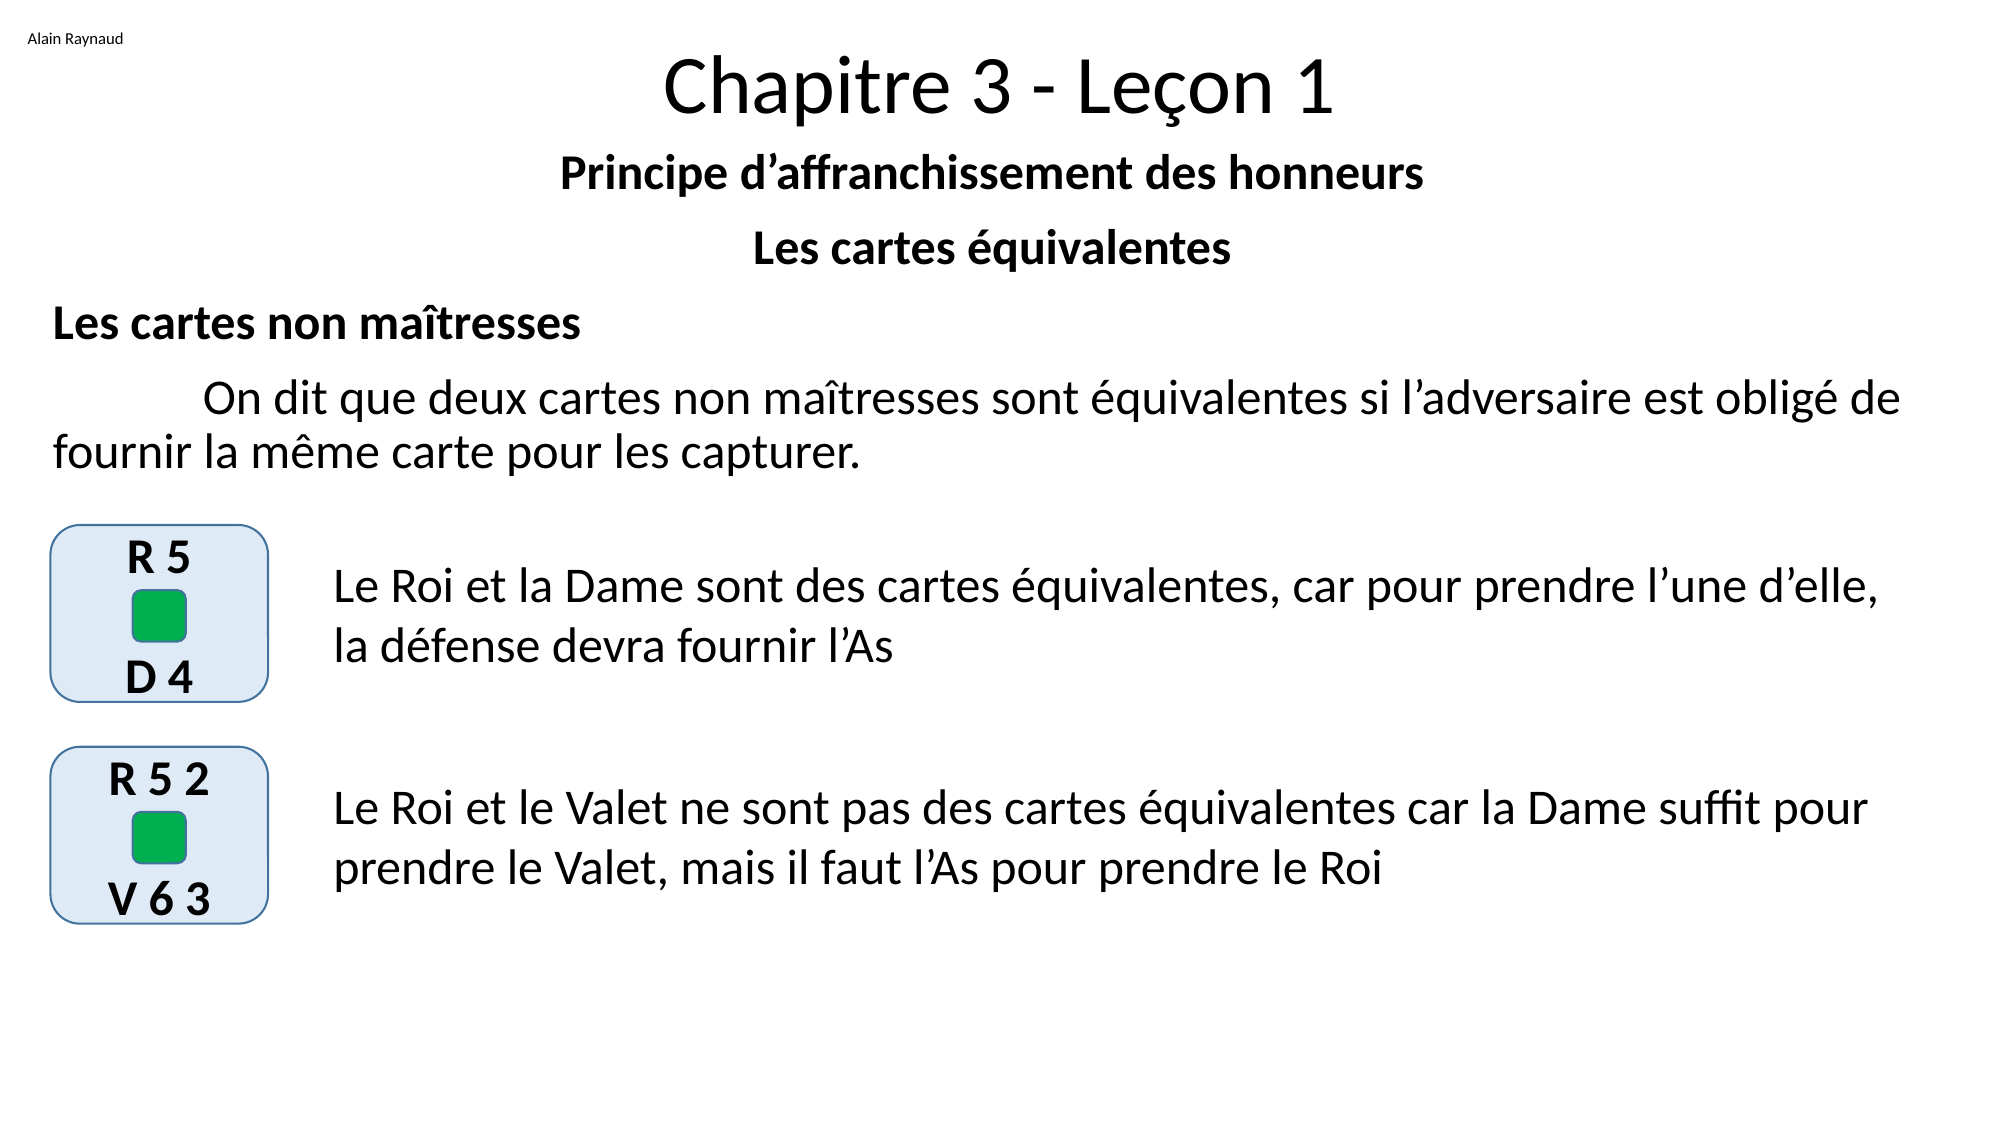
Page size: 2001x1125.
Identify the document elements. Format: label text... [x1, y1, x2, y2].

text_box Le Roi et la Dame sont des cartes équivalentes, car pour prendre l’une d’elle, la défense devra fournir l’As [318, 545, 1939, 681]
text_box Alain Raynaud [12, 20, 147, 56]
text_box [50, 746, 269, 924]
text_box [50, 524, 269, 702]
text_box Le Roi et le Valet ne sont pas des cartes équivalentes car la Dame suffit pour prendre le Valet, mais il faut l’As pour prendre le Roi [318, 767, 1939, 902]
subtitle Principe d’affranchissement des honneurs Les cartes équivalentes Les cartes non maîtresses On dit que deux cartes non maîtresses sont équivalentes si l’adversaire est obligé de fournir la même carte pour les capturer. [37, 139, 1948, 1088]
text_box Chapitre 3 - Leçon 1 [249, 38, 1750, 140]
